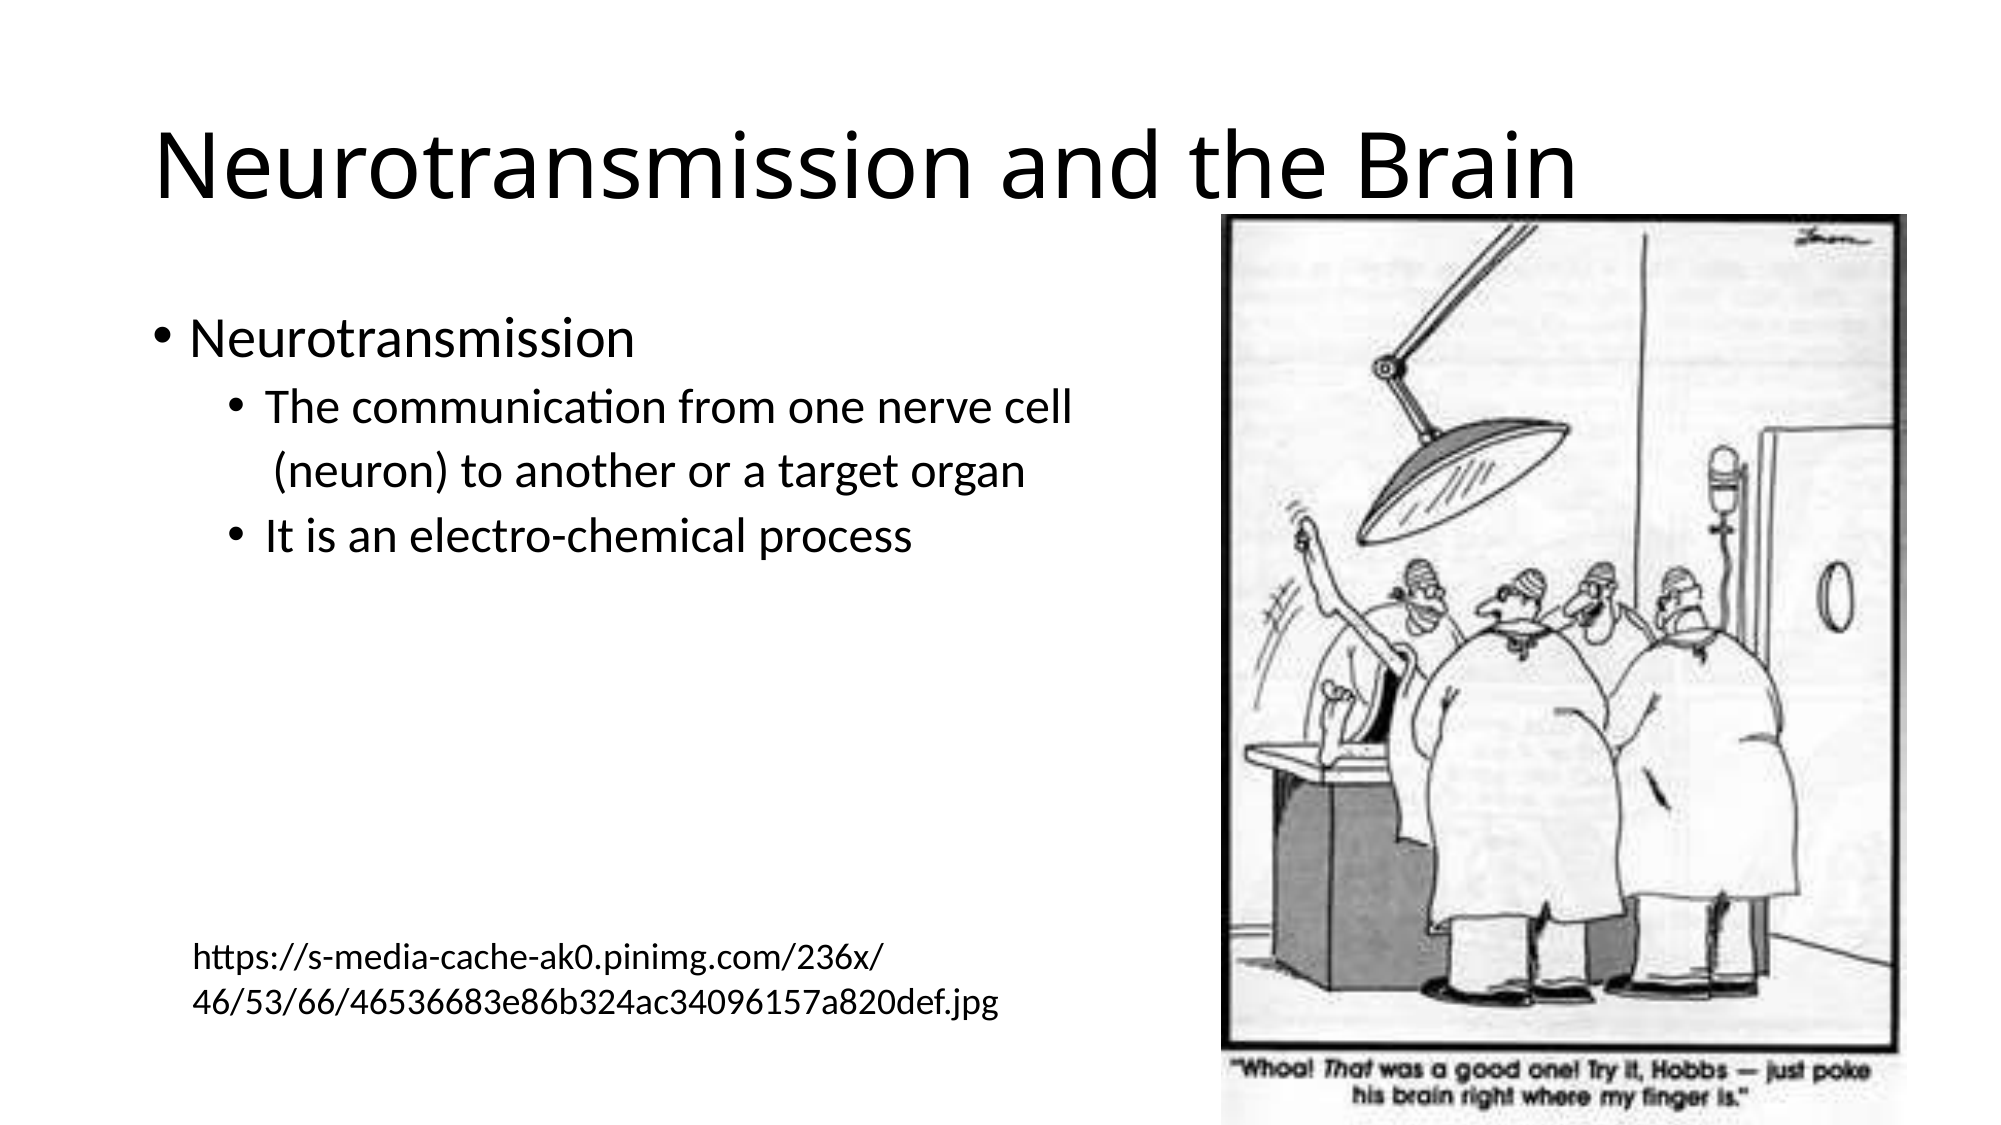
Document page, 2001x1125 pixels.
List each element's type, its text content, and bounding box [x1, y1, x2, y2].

title Neurotransmission and the Brain [137, 59, 1863, 278]
text_box https://s-media-cache-ak0.pinimg.com/236x/46/53/66/46536683e86b324ac34096157a820def.jpg [177, 925, 1178, 1030]
list Neurotransmission The communication from one nerve cell (neuron) to another or a target organ It is an electro-chemical process [137, 299, 1221, 1014]
picture [1221, 214, 1907, 1125]
